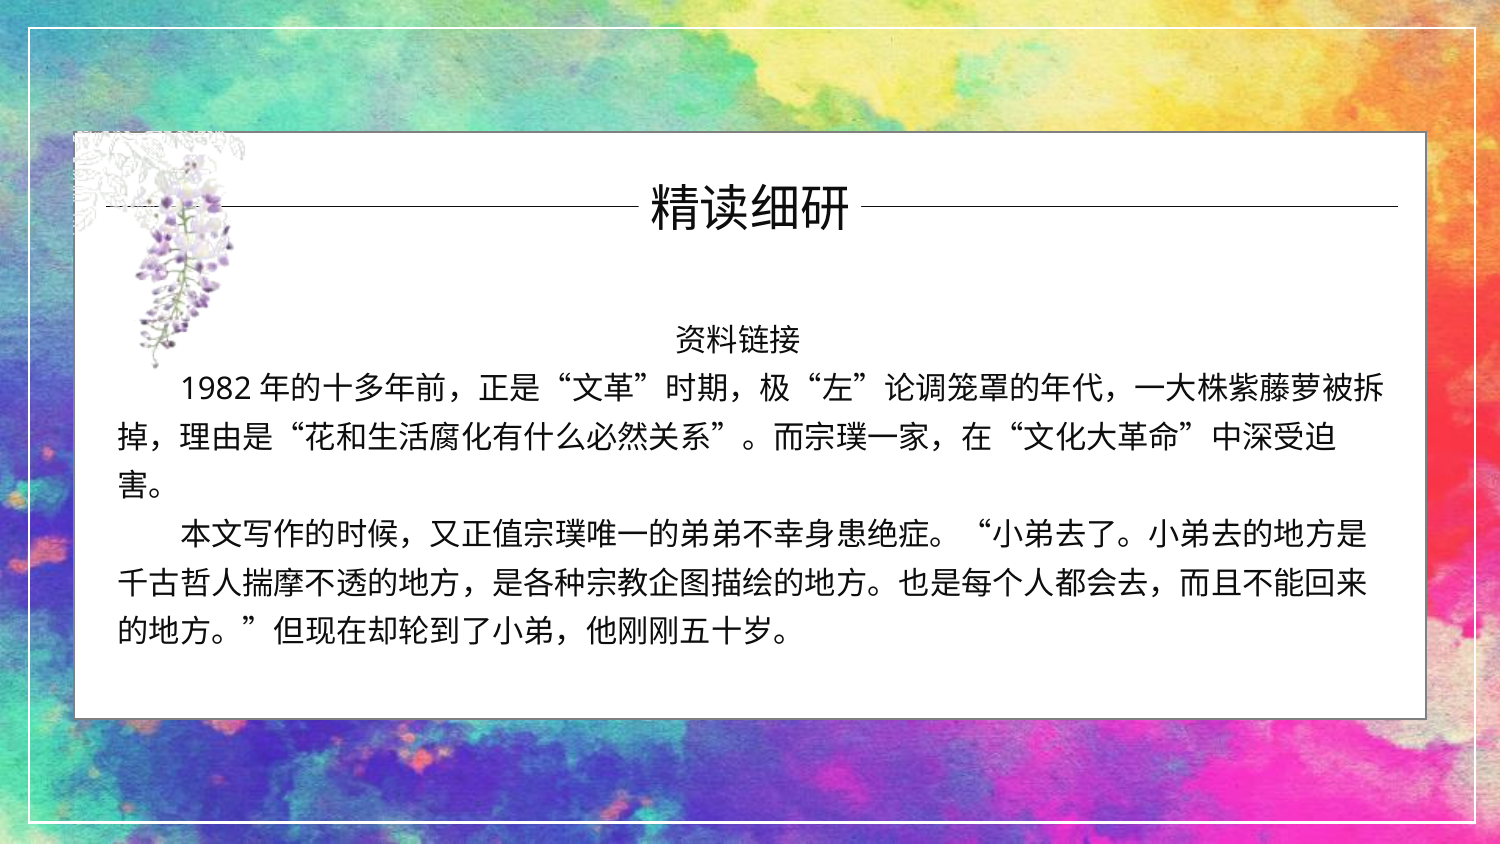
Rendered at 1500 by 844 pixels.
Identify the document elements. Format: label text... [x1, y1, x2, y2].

text_box 资料链接 1982年的十多年前，正是“文革”时期，极“左”论调笼罩的年代，一大株紫藤萝被拆掉，理由是“花和生活腐化有什么必然关系”。而宗璞一家，在“文化大革命”中深受迫害。 本文写作的时候，又正值宗璞唯一的弟弟不幸身患绝症。“小弟去了。小弟去的地方是千古哲人揣摩不透的地方，是各种宗教企图描绘的地方。也是每个人都会去，而且不能回来的地方。”但现在却轮到了小弟，他刚刚五十岁。 [106, 302, 1398, 655]
text_box 精读细研 [638, 207, 862, 243]
text_box 精读细研 [638, 171, 862, 206]
text_box [28, 27, 1476, 824]
picture [0, 0, 1500, 844]
